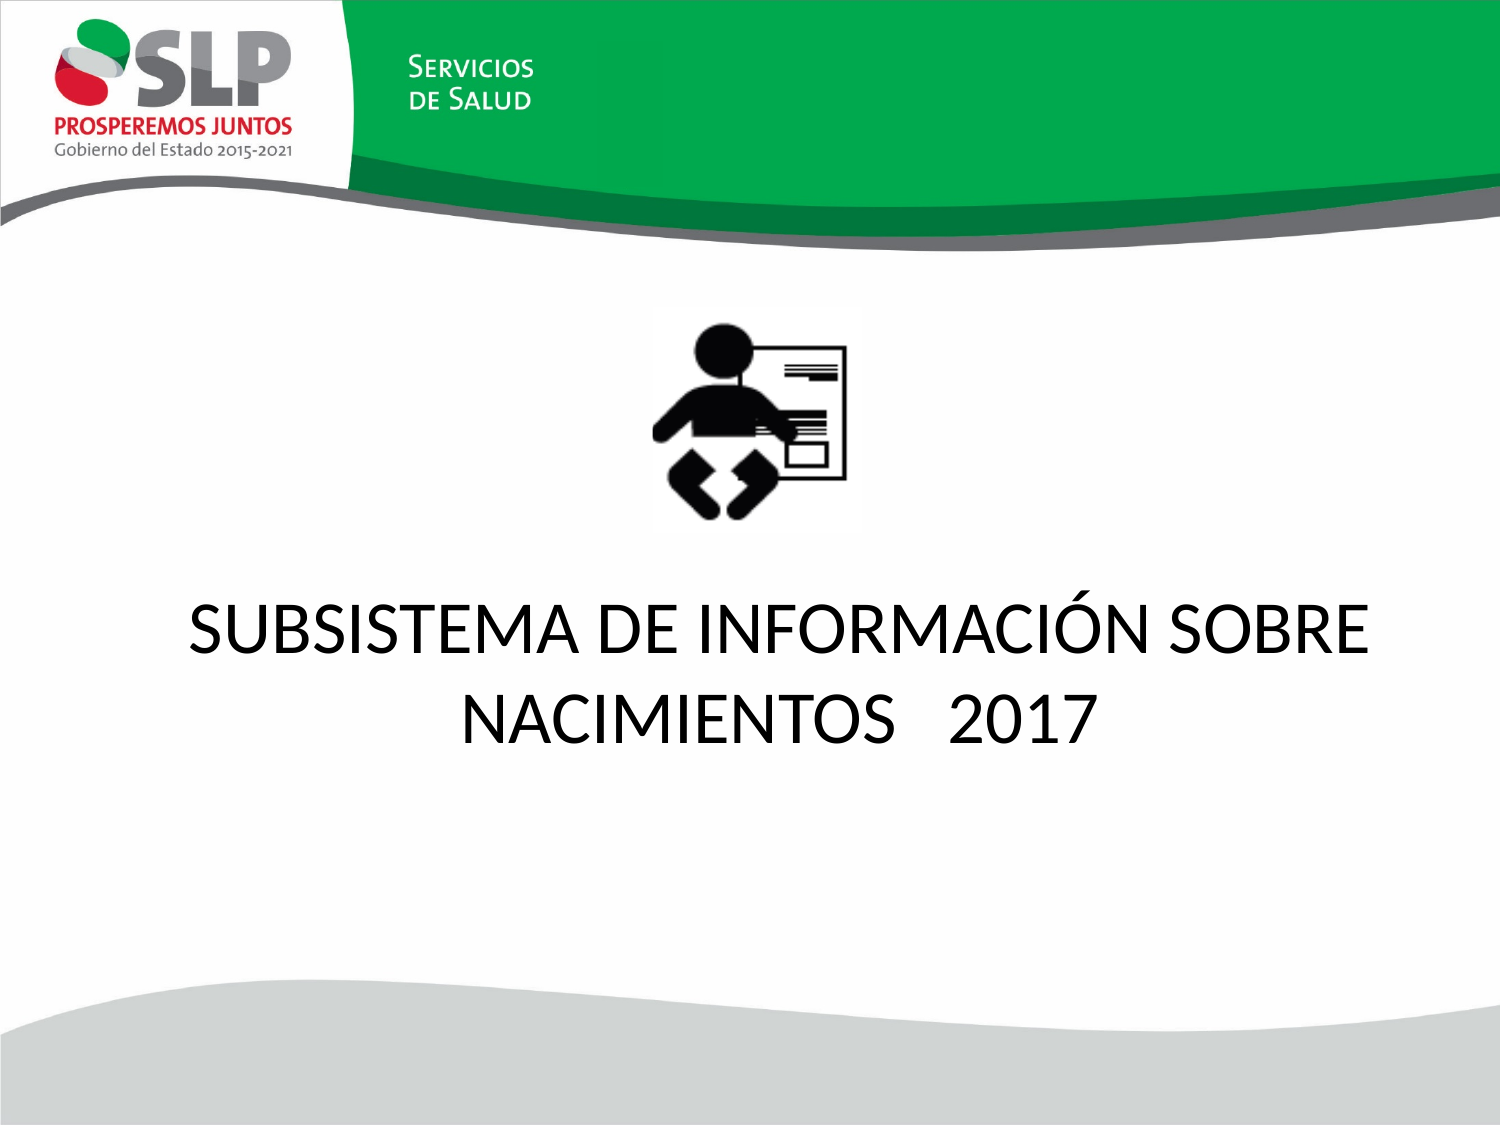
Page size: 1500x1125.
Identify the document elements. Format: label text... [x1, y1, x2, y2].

text_box SUBSISTEMA DE INFORMACIÓN SOBRE NACIMIENTOS 2017 [118, 570, 1442, 766]
picture [0, 0, 1500, 1125]
